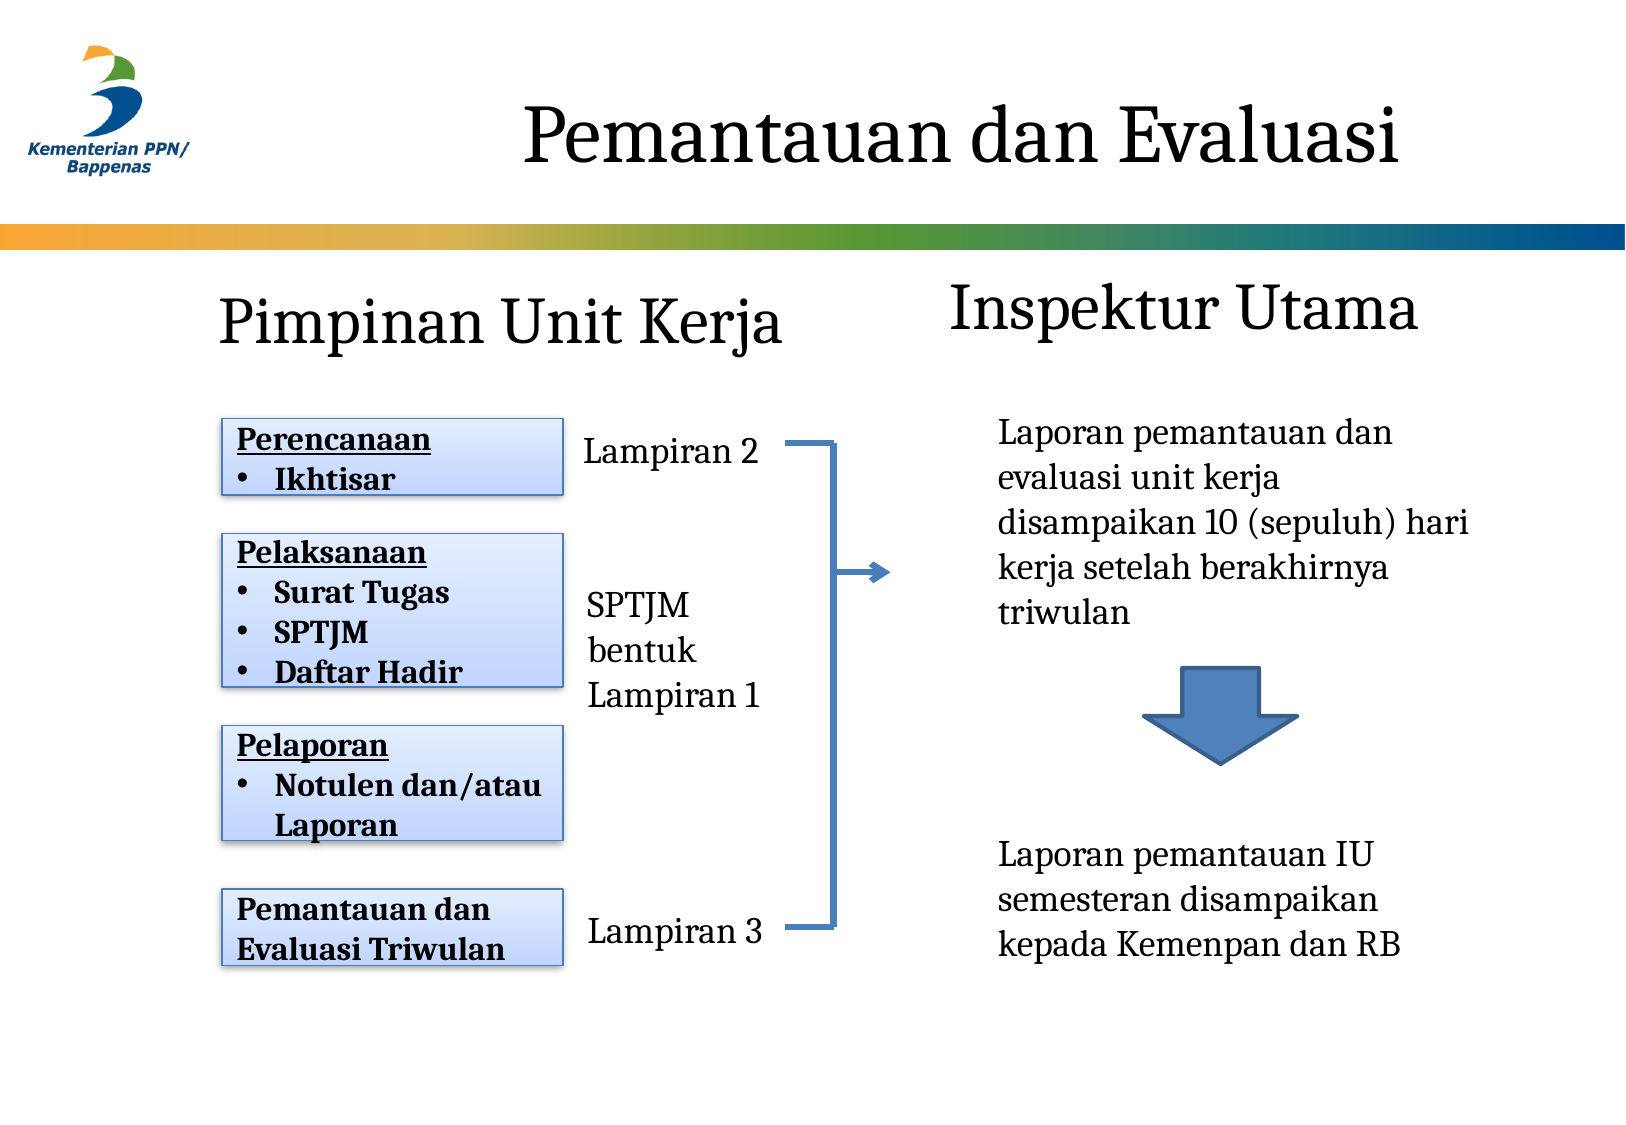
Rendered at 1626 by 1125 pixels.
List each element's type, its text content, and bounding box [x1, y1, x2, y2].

text_box Laporan pemantauan IU semesteran disampaikan kepada Kemenpan dan RB [983, 821, 1502, 971]
text_box [1141, 665, 1300, 766]
text_box Laporan pemantauan dan evaluasi unit kerja disampaikan 10 (sepuluh) hari kerja setelah berakhirnya triwulan [983, 400, 1502, 640]
title Pemantauan dan Evaluasi [379, 45, 1544, 213]
text_box Pelaksanaan Surat Tugas SPTJM Daftar Hadir [221, 533, 564, 688]
picture [1522, 224, 1625, 250]
text_box Pelaporan Notulen dan/atau Laporan [221, 725, 564, 841]
text_box Lampiran 2 [568, 418, 794, 479]
picture [13, 24, 204, 200]
text_box Pemantauan dan Evaluasi Triwulan [221, 888, 564, 966]
text_box SPTJM bentuk Lampiran 1 [572, 572, 779, 722]
list Pimpinan Unit Kerja [203, 269, 834, 381]
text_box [784, 443, 891, 928]
picture [0, 224, 1472, 250]
text_box Lampiran 3 [572, 898, 813, 959]
text_box Perencanaan Ikhtisar [221, 418, 564, 496]
text_box Inspektur Utama [935, 255, 1515, 351]
